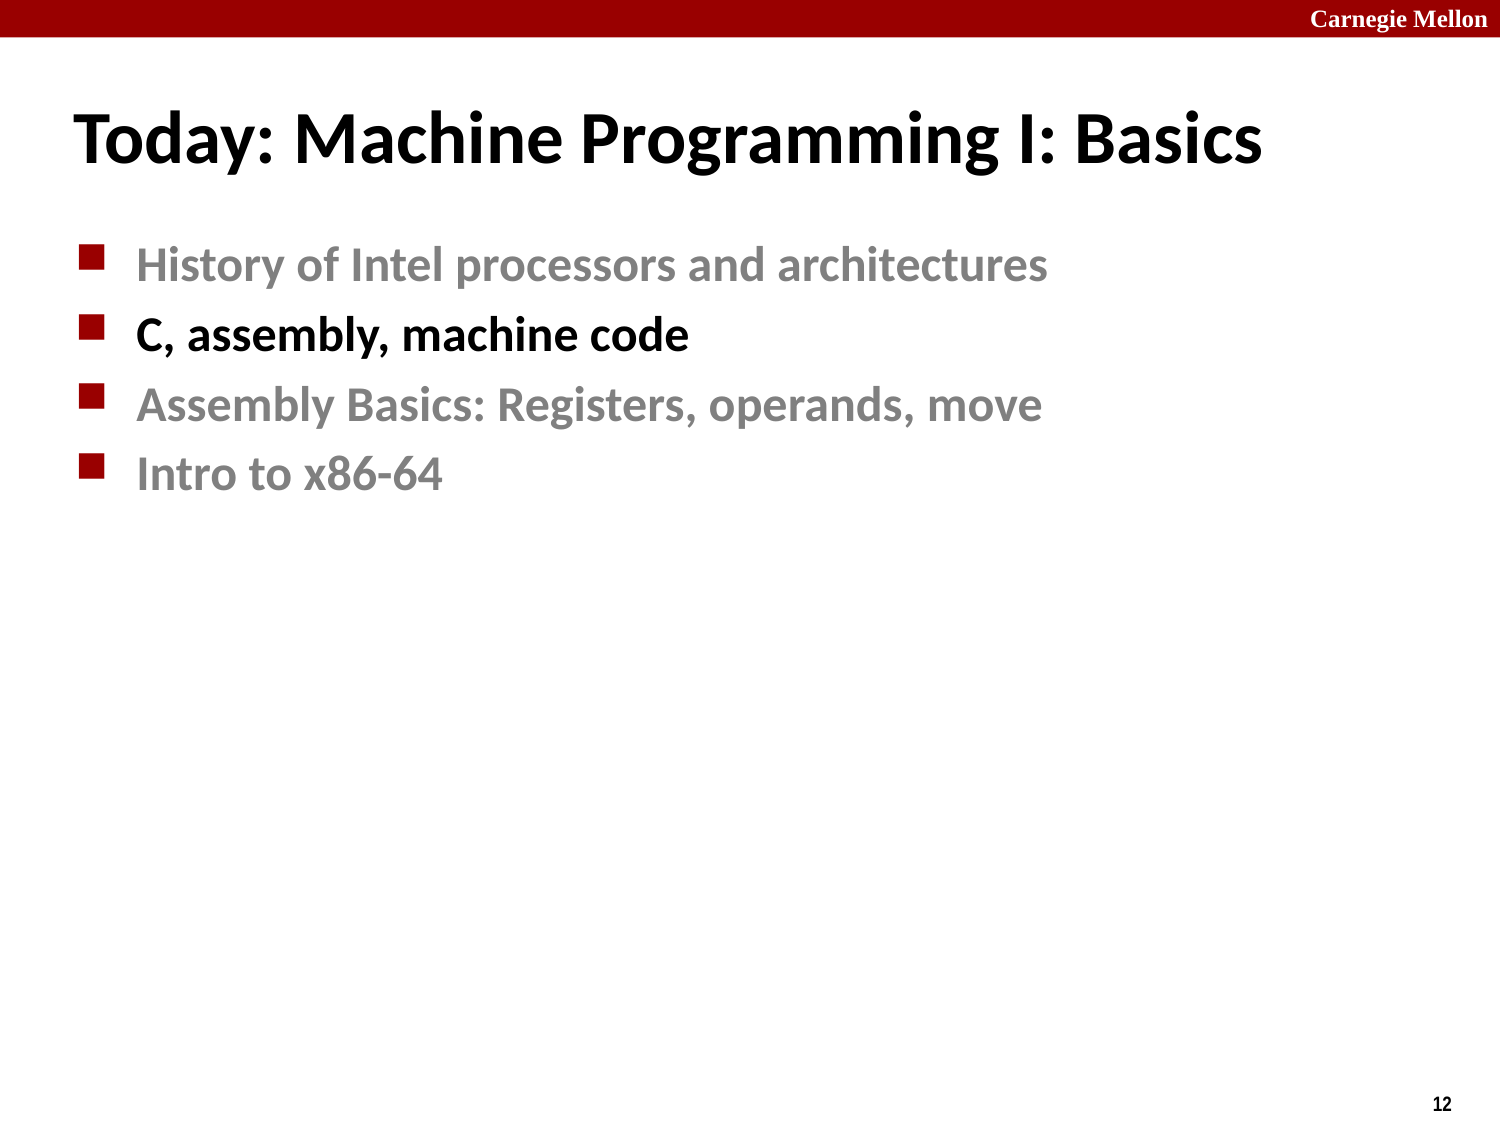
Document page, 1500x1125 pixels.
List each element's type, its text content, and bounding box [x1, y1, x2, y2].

list History of Intel processors and architectures C, assembly, machine code Assembly Basics: Registers, operands, move Intro to x86-64 [64, 223, 1361, 1040]
title Today: Machine Programming I: Basics [58, 71, 1305, 197]
